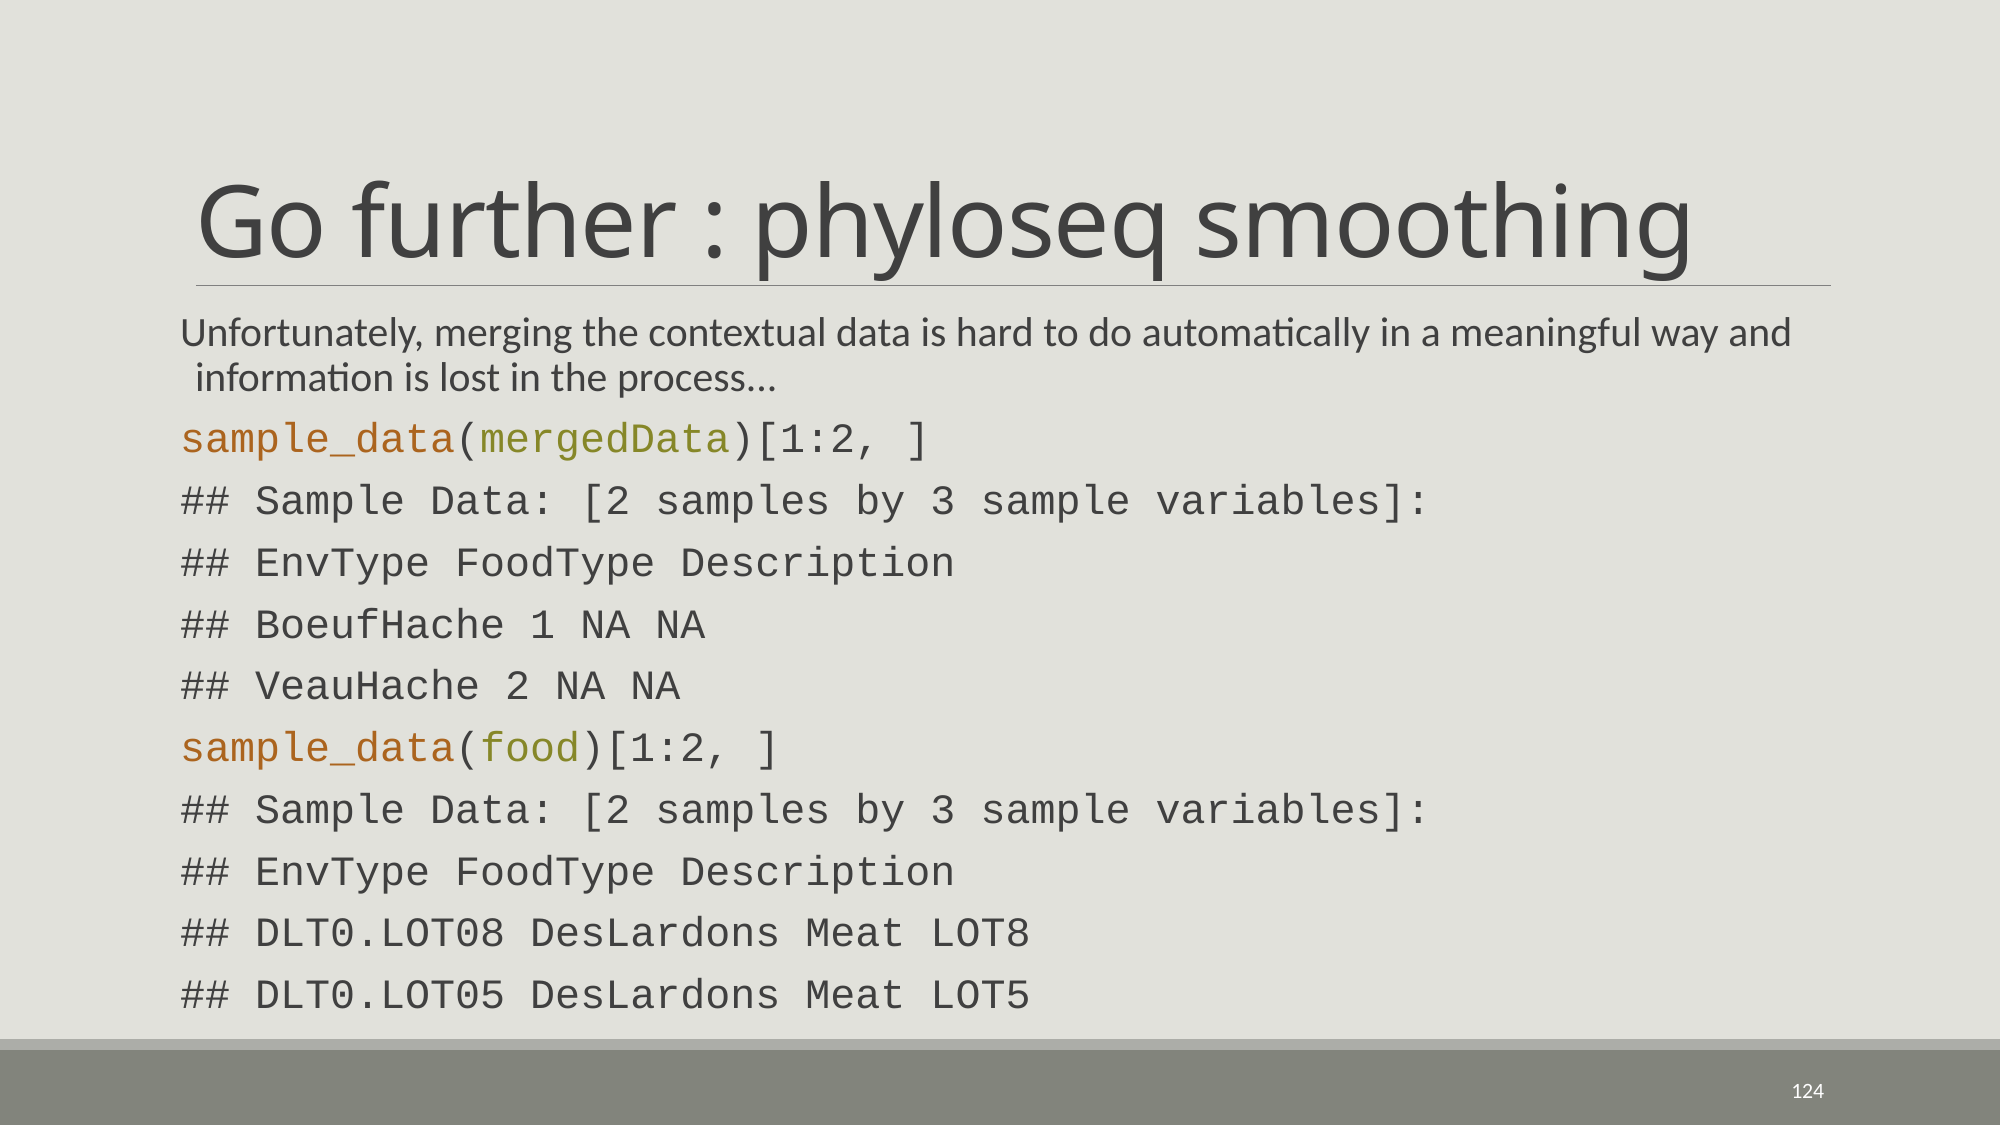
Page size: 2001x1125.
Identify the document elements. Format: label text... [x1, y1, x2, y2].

title Go further : phyloseq smoothing [180, 47, 1830, 285]
slide_number 124 [1624, 1059, 1840, 1120]
list Unfortunately, merging the contextual data is hard to do automatically in a meaningful way and information is lost in the process... sample_data(mergedData)[1:2, ] ## Sample Data: [2 samples by 3 sample variables]: ## EnvType FoodType Description ## BoeufHache 1 NA NA ## VeauHache 2 NA NA sample_data(food)[1:2, ] ## Sample Data: [2 samples by 3 sample variables]: ## EnvType FoodType Description ## DLT0.LOT08 DesLardons Meat LOT8 ## DLT0.LOT05 DesLardons Meat LOT5 [180, 302, 1830, 963]
